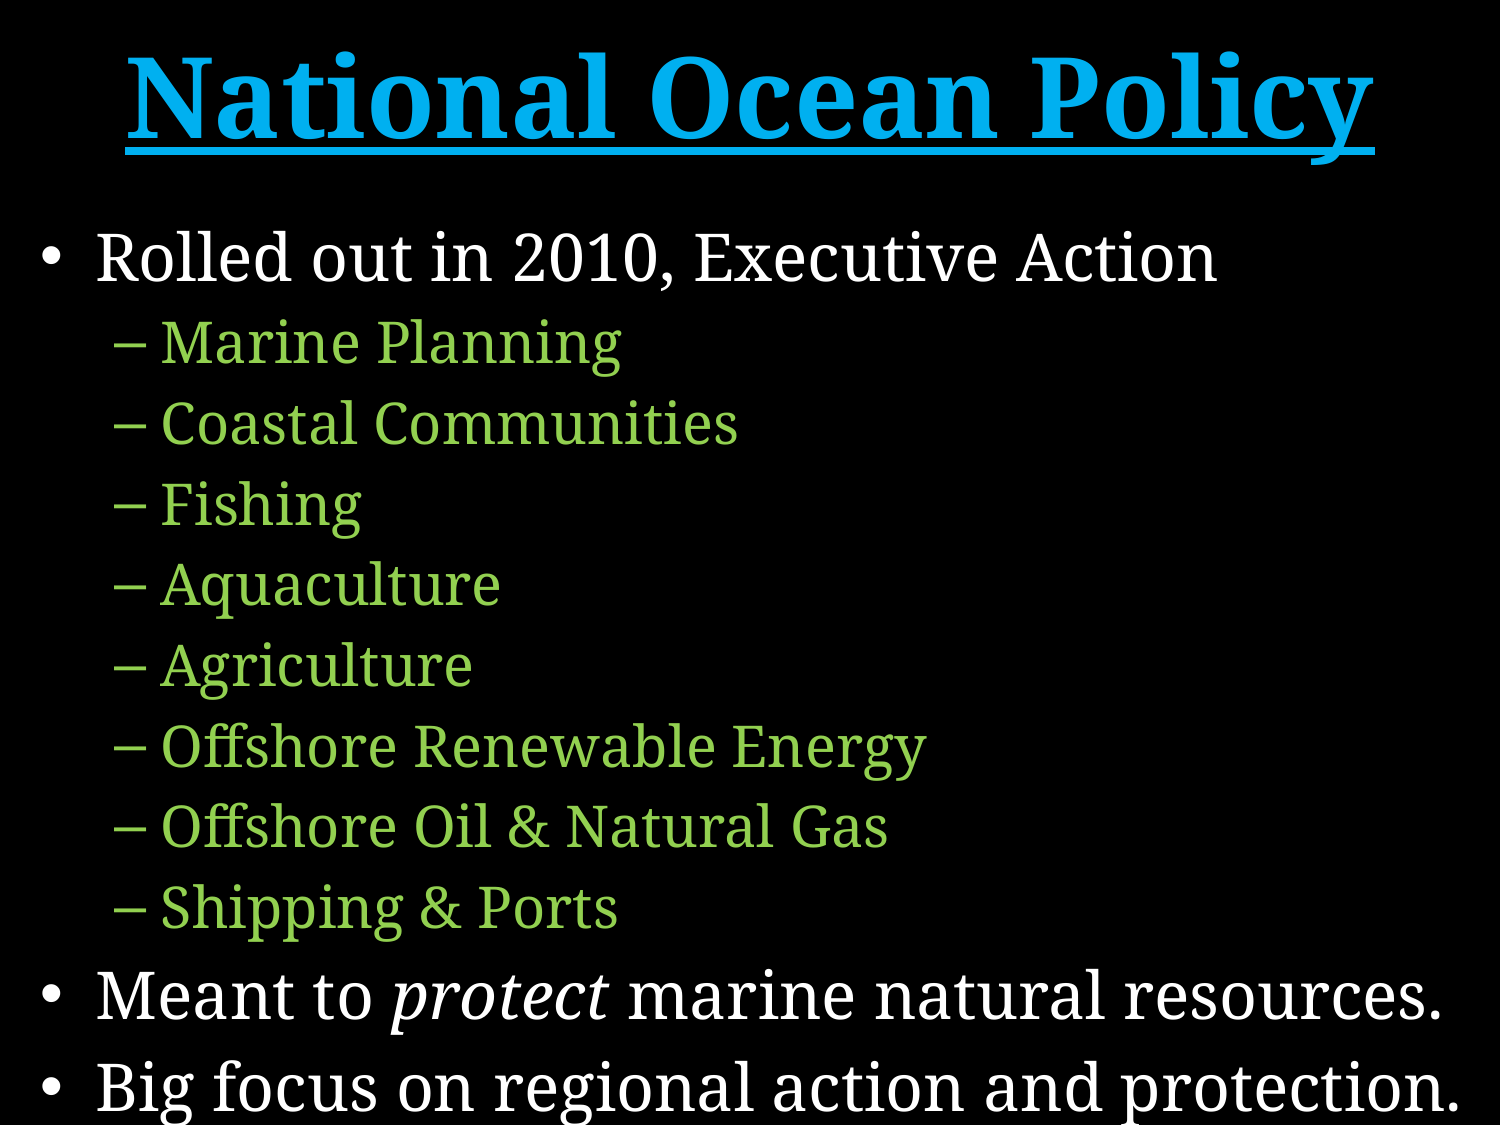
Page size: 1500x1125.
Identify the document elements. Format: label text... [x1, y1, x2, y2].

title National Ocean Policy [75, 0, 1425, 188]
list Rolled out in 2010, Executive Action Marine Planning Coastal Communities Fishing Aquaculture Agriculture Offshore Renewable Energy Offshore Oil & Natural Gas Shipping & Ports Meant to protect marine natural resources. Big focus on regional action and protection. [24, 207, 1500, 1125]
